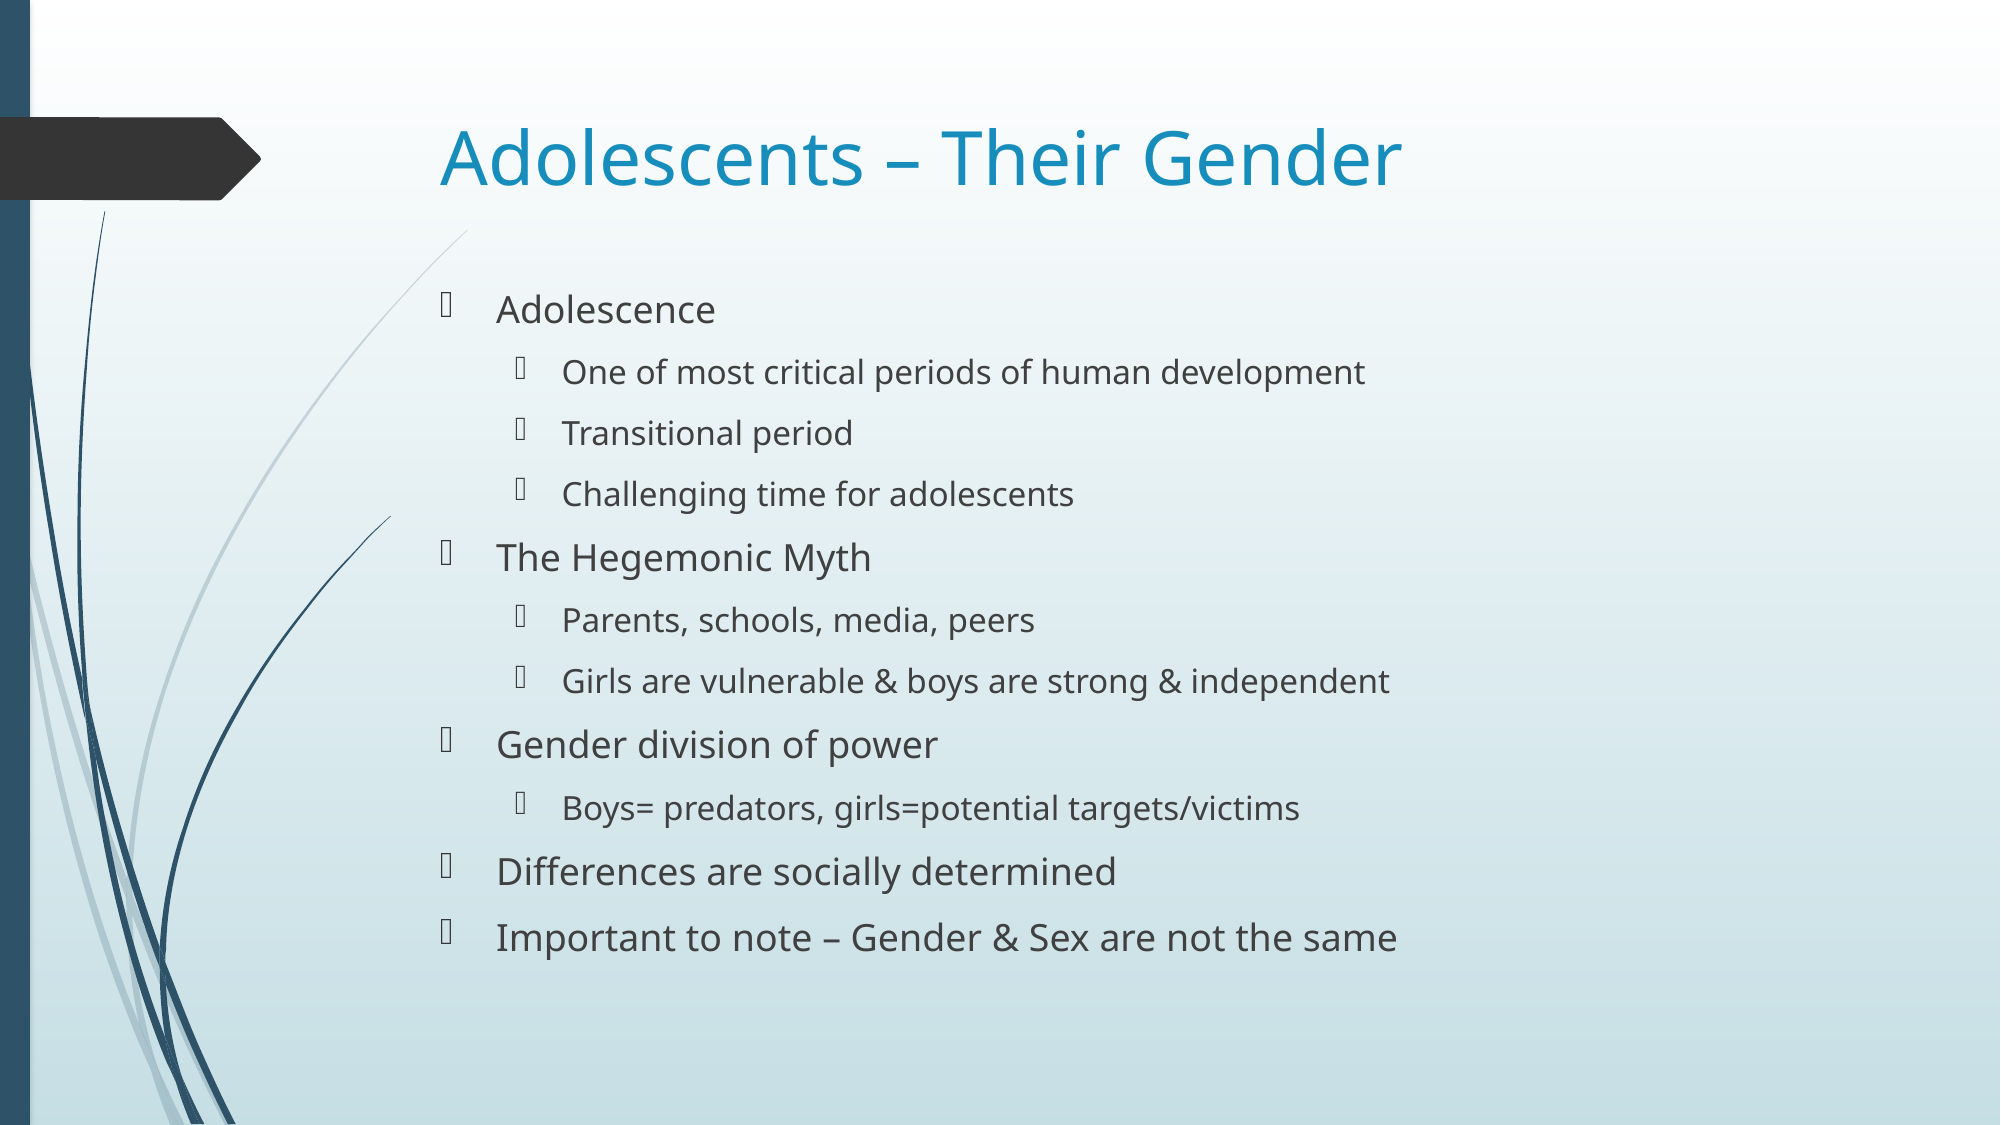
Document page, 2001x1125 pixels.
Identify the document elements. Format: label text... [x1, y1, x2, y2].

title Adolescents – Their Gender [425, 102, 1888, 278]
list Adolescence One of most critical periods of human development Transitional period Challenging time for adolescents The Hegemonic Myth Parents, schools, media, peers Girls are vulnerable & boys are strong & independent Gender division of power Boys= predators, girls=potential targets/victims Differences are socially determined Important to note – Gender & Sex are not the same [424, 278, 1888, 1052]
